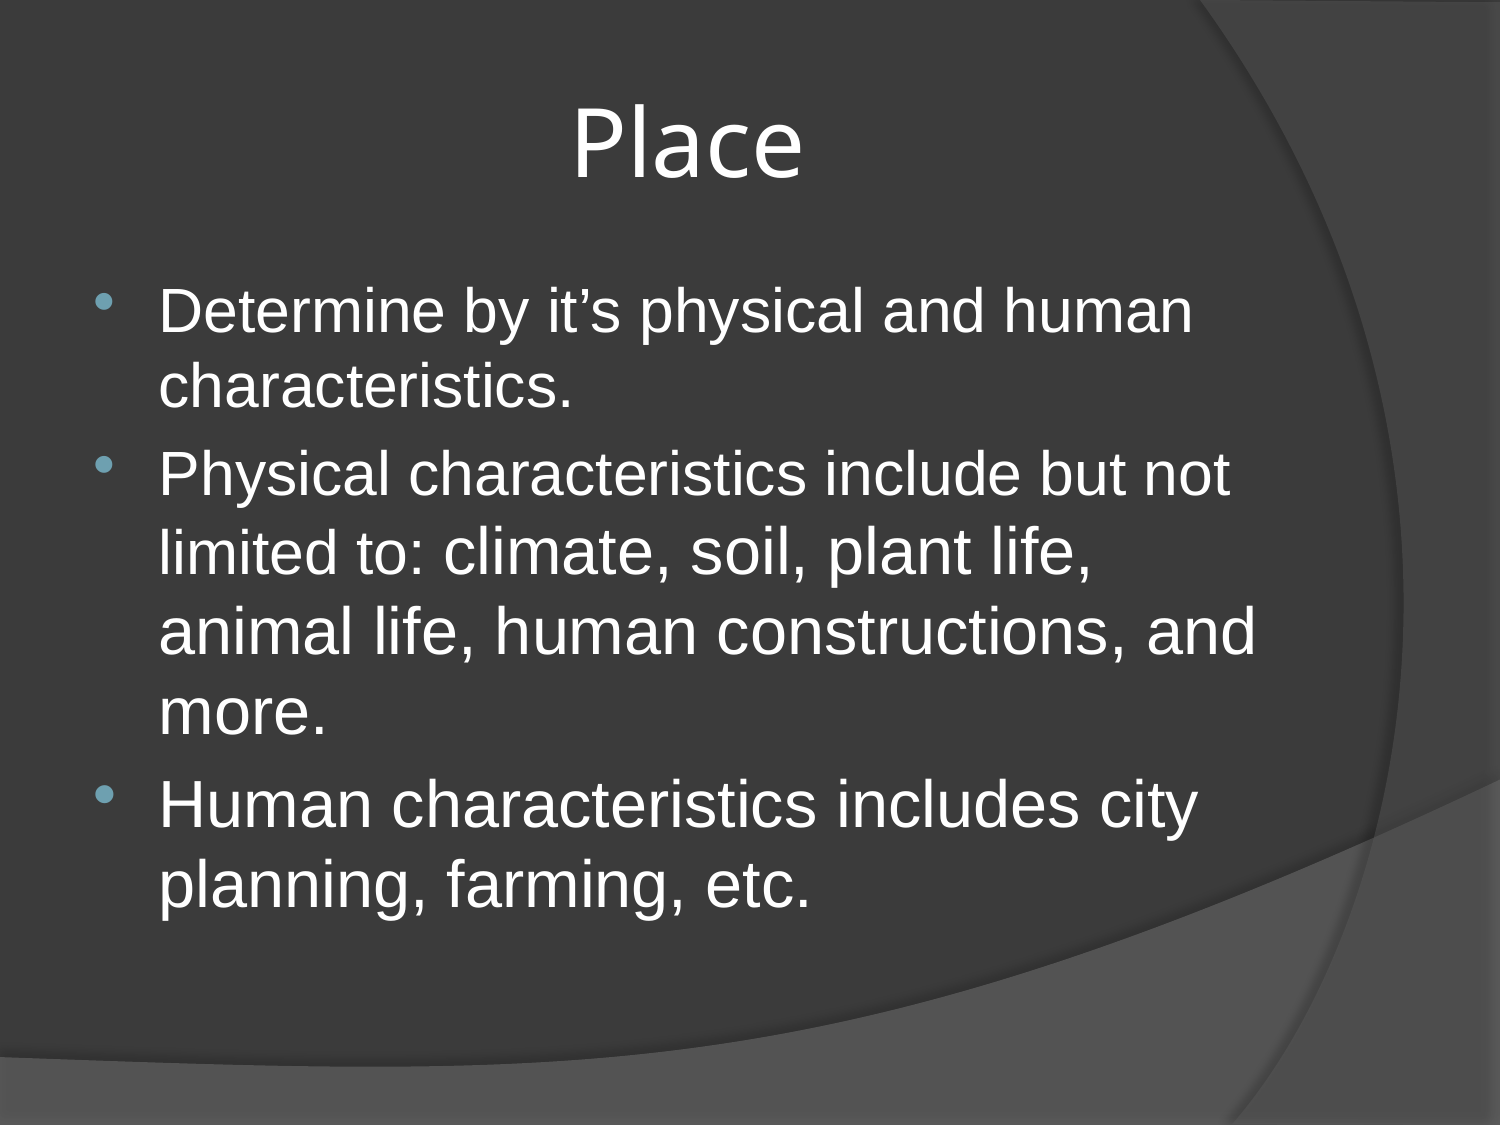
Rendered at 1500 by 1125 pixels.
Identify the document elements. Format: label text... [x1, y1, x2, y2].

title Place [75, 45, 1300, 233]
list Determine by it’s physical and human characteristics. Physical characteristics include but not limited to: climate, soil, plant life, animal life, human constructions, and more. Human characteristics includes city planning, farming, etc. [75, 262, 1300, 963]
